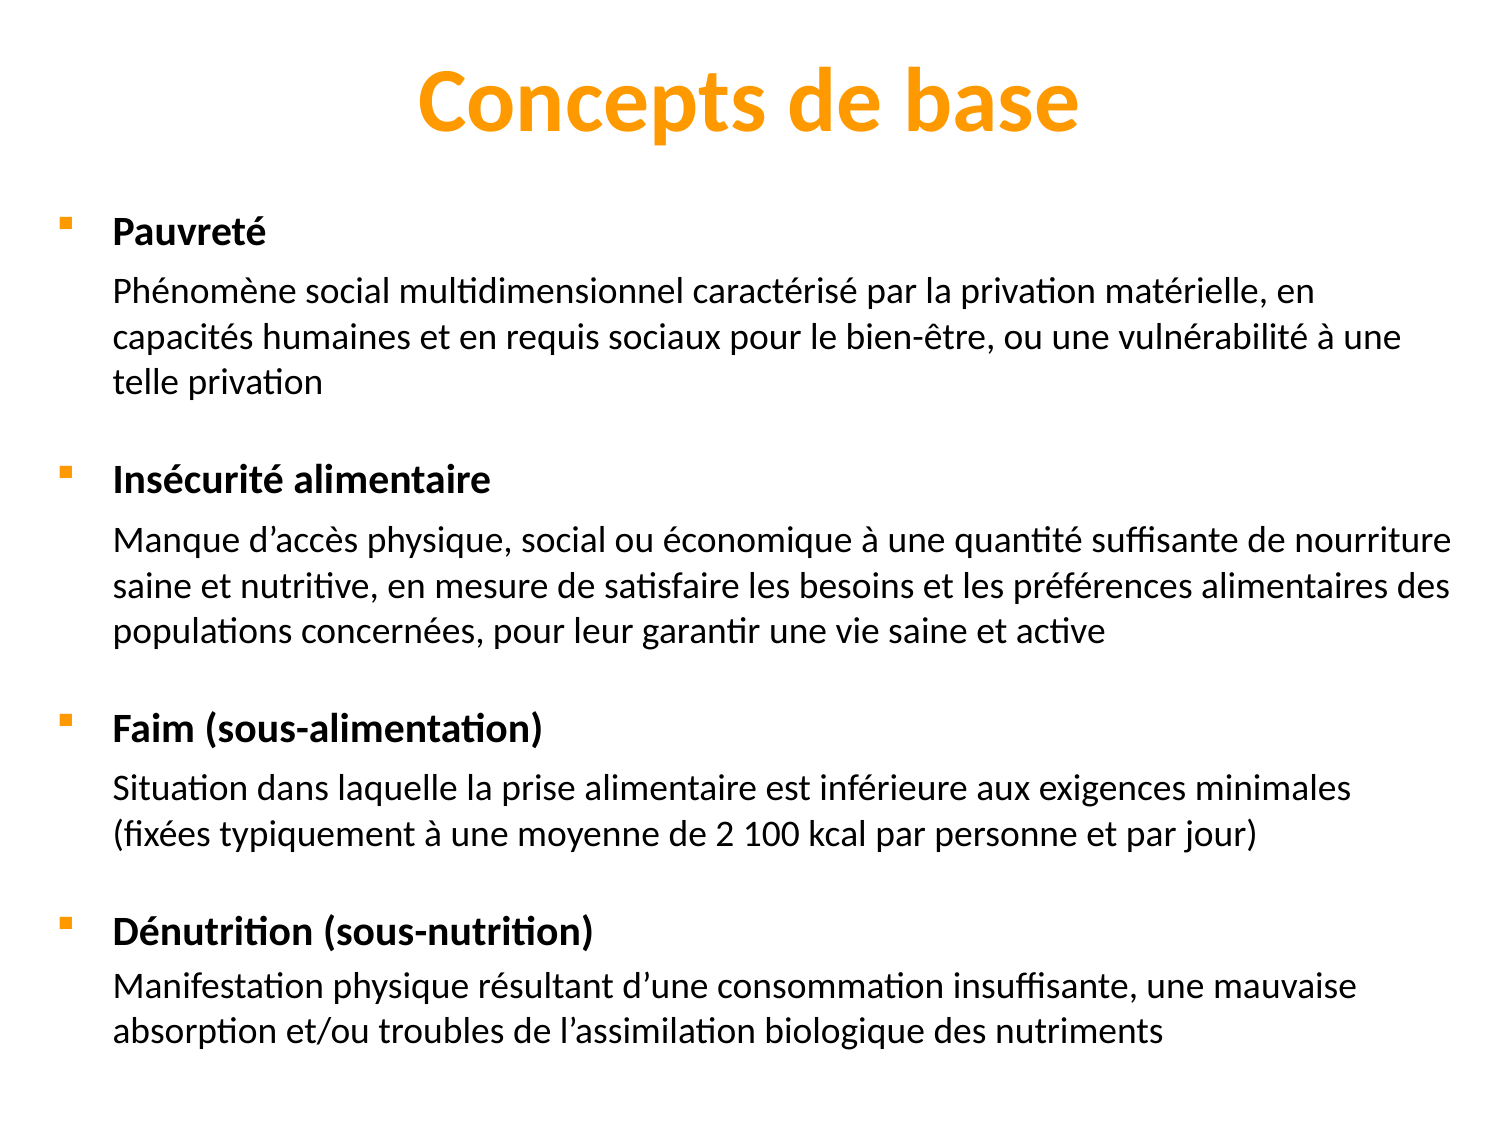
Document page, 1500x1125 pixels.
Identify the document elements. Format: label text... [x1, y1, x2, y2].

title Concepts de base [74, 1, 1426, 190]
list Pauvreté Phénomène social multidimensionnel caractérisé par la privation matérielle, en capacités humaines et en requis sociaux pour le bien-être, ou une vulnérabilité à une telle privation Insécurité alimentaire Manque d’accès physique, social ou économique à une quantité suffisante de nourriture saine et nutritive, en mesure de satisfaire les besoins et les préférences alimentaires des populations concernées, pour leur garantir une vie saine et active Faim (sous-alimentation) Situation dans laquelle la prise alimentaire est inférieure aux exigences minimales (fixées typiquement à une moyenne de 2 100 kcal par personne et par jour) Dénutrition (sous-nutrition) Manifestation physique résultant d’une consommation insuffisante, une mauvaise absorption et/ou troubles de l’assimilation biologique des nutriments [40, 196, 1471, 1083]
